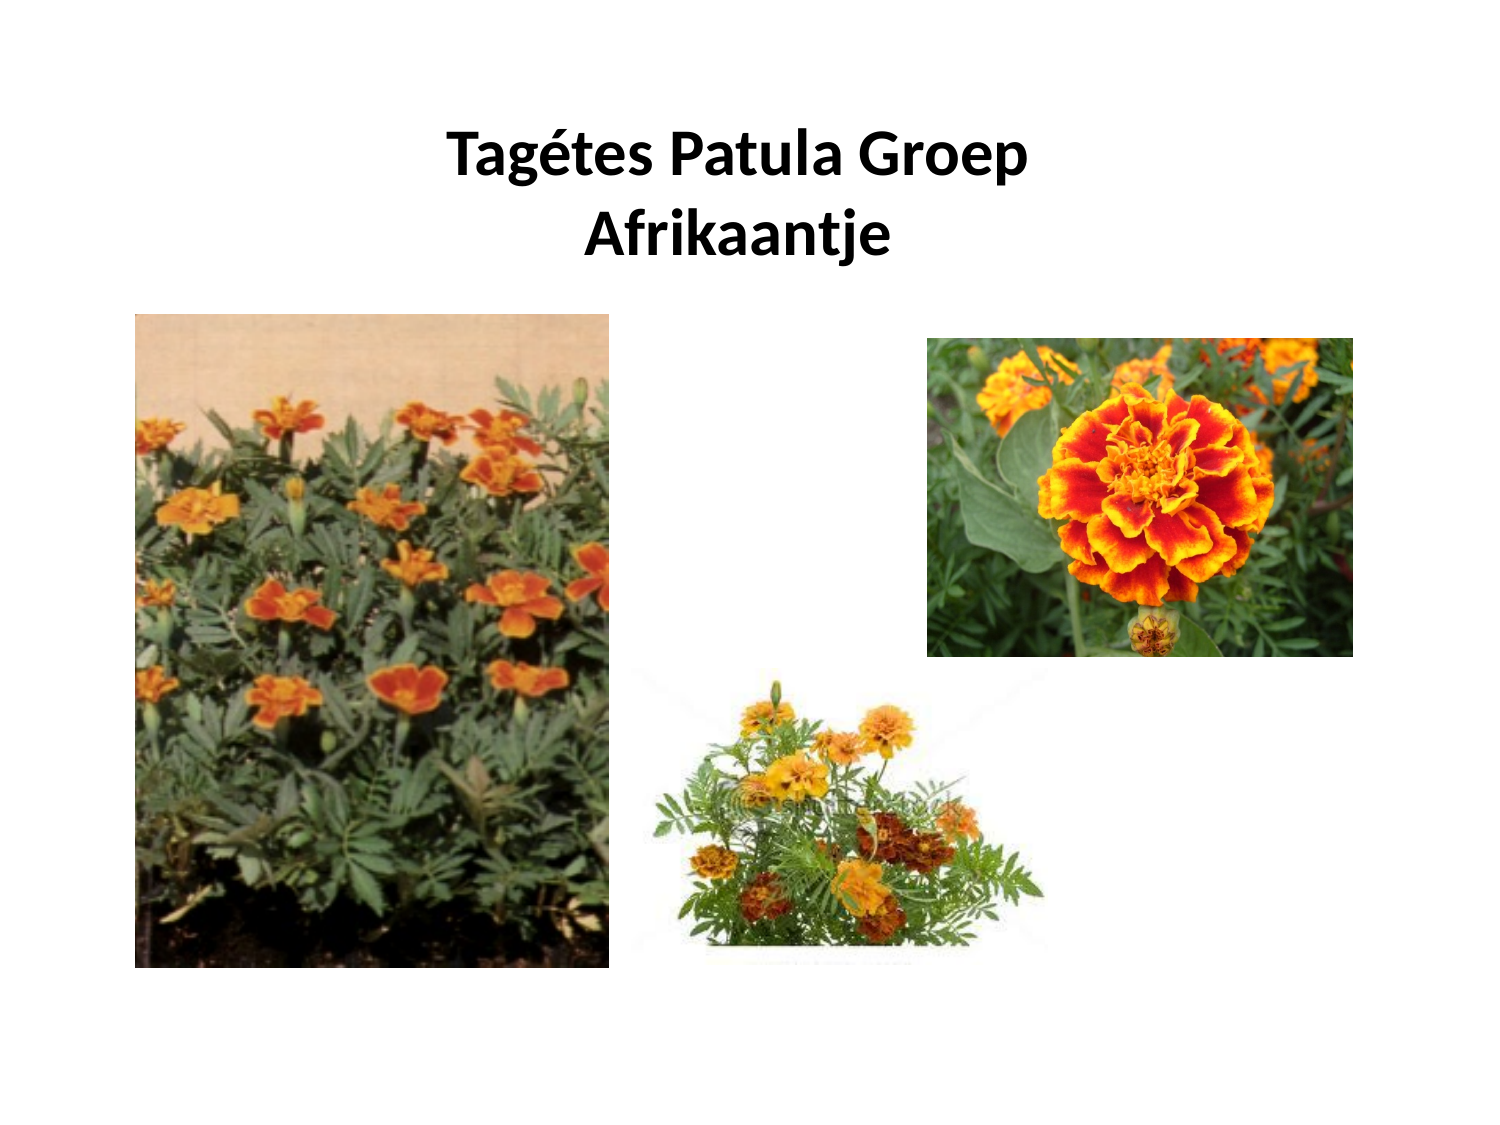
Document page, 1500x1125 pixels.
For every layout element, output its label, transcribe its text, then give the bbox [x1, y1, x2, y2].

picture [926, 337, 1353, 658]
picture [135, 314, 609, 968]
text_box Tagétes Patula Groep Afrikaantje [159, 101, 1317, 277]
picture [631, 668, 1048, 965]
title [112, 78, 1388, 256]
